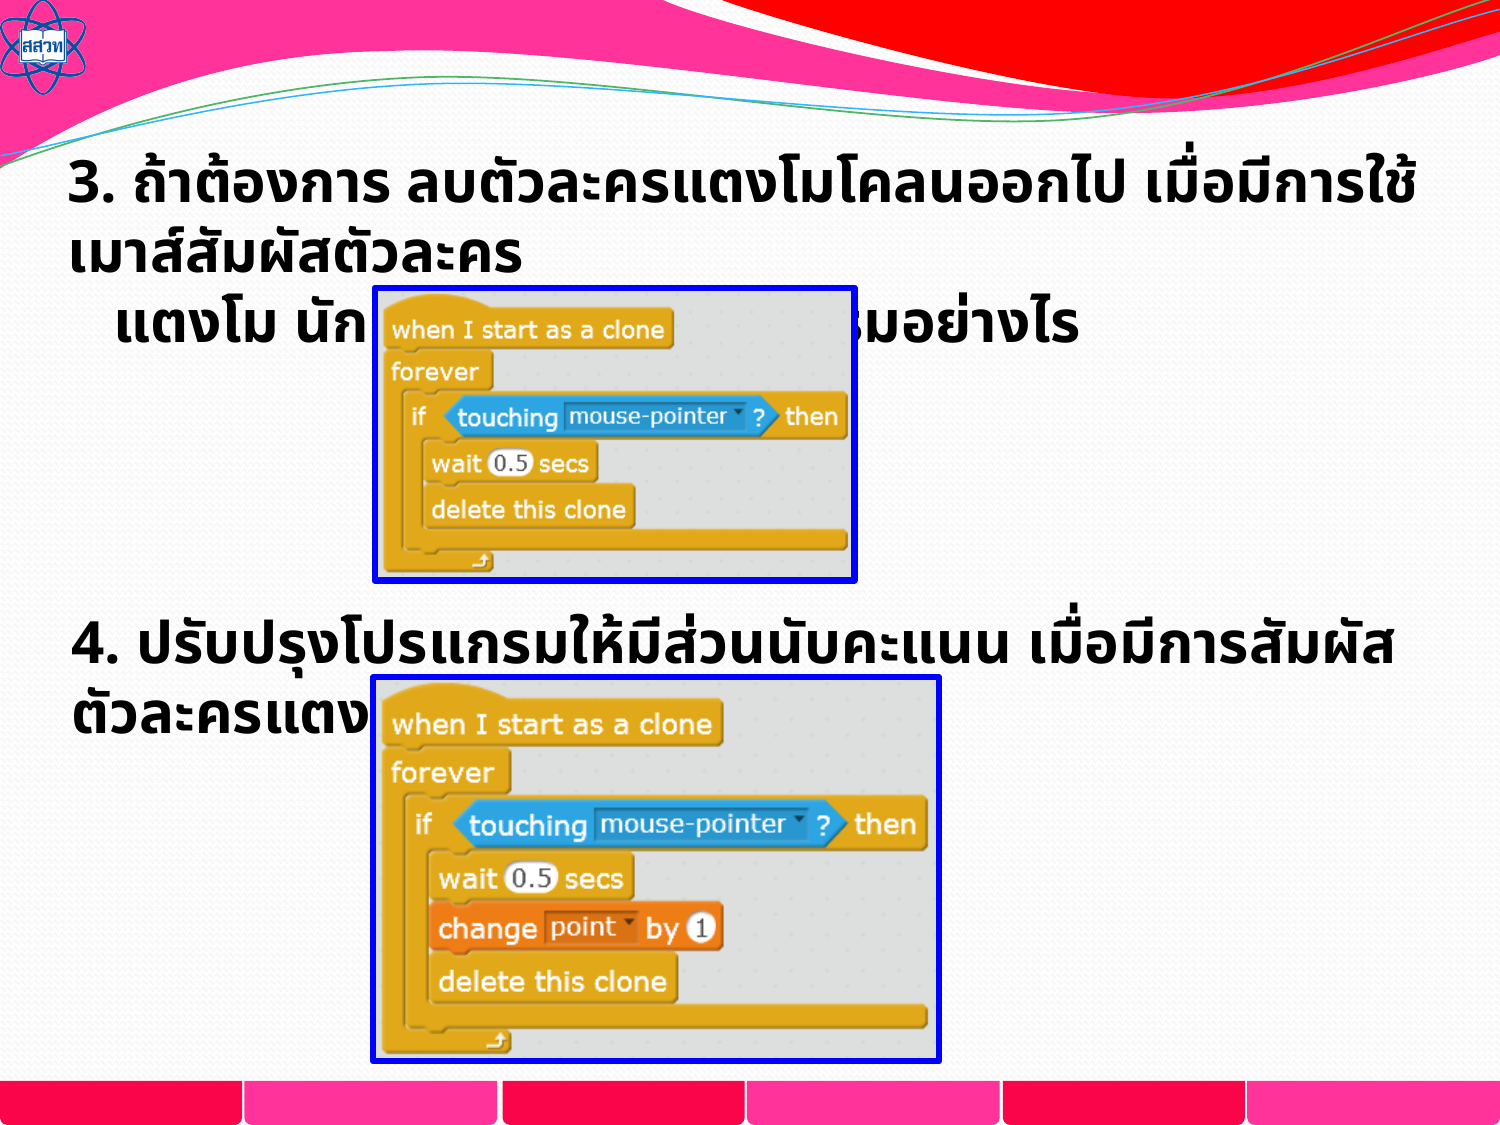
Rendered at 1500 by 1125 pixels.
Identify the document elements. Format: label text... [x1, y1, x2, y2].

picture [0, 0, 86, 95]
text_box 4. ปรับปรุงโปรแกรมให้มีส่วนนับคะแนน เมื่อมีการสัมผัสตัวละครแตงโม [56, 597, 1456, 753]
picture [376, 679, 936, 1059]
text_box 3. ถ้าต้องการ ลบตัวละครแตงโมโคลนออกไป เมื่อมีการใช้เมาส์สัมผัสตัวละคร แตงโม นักเรียนจะเขียนโปรแกรมอย่างไร [52, 137, 1453, 362]
picture [377, 290, 852, 578]
